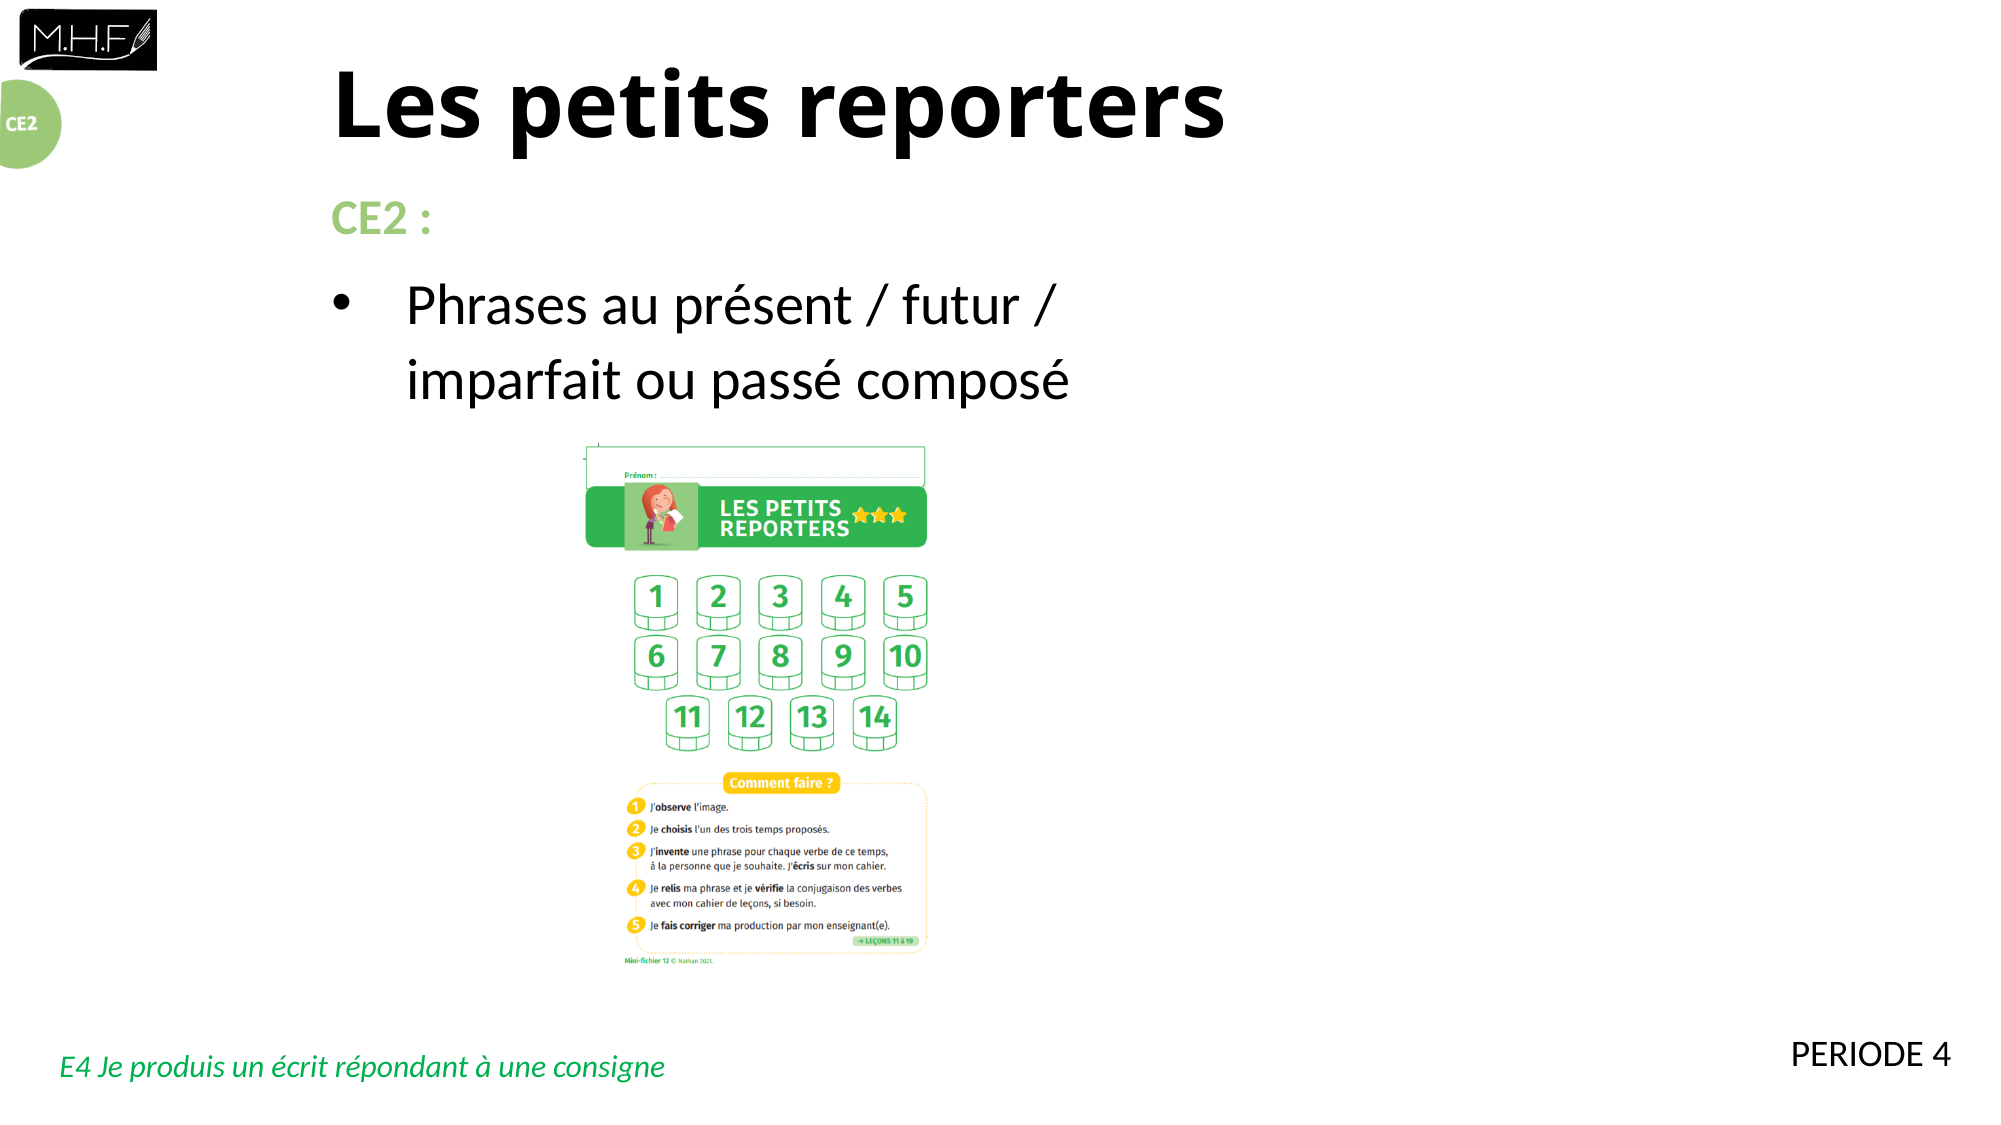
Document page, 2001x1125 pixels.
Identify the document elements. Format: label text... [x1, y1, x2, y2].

title Les petits reporters [316, 0, 1863, 218]
picture [583, 443, 943, 973]
text_box CE2 : Phrases au présent / futur / imparfait ou passé composé [316, 172, 1213, 419]
picture [0, 7, 157, 207]
text_box PERIODE 4 [1362, 1021, 1967, 1082]
text_box E4 Je produis un écrit répondant à une consigne [44, 1038, 1346, 1092]
